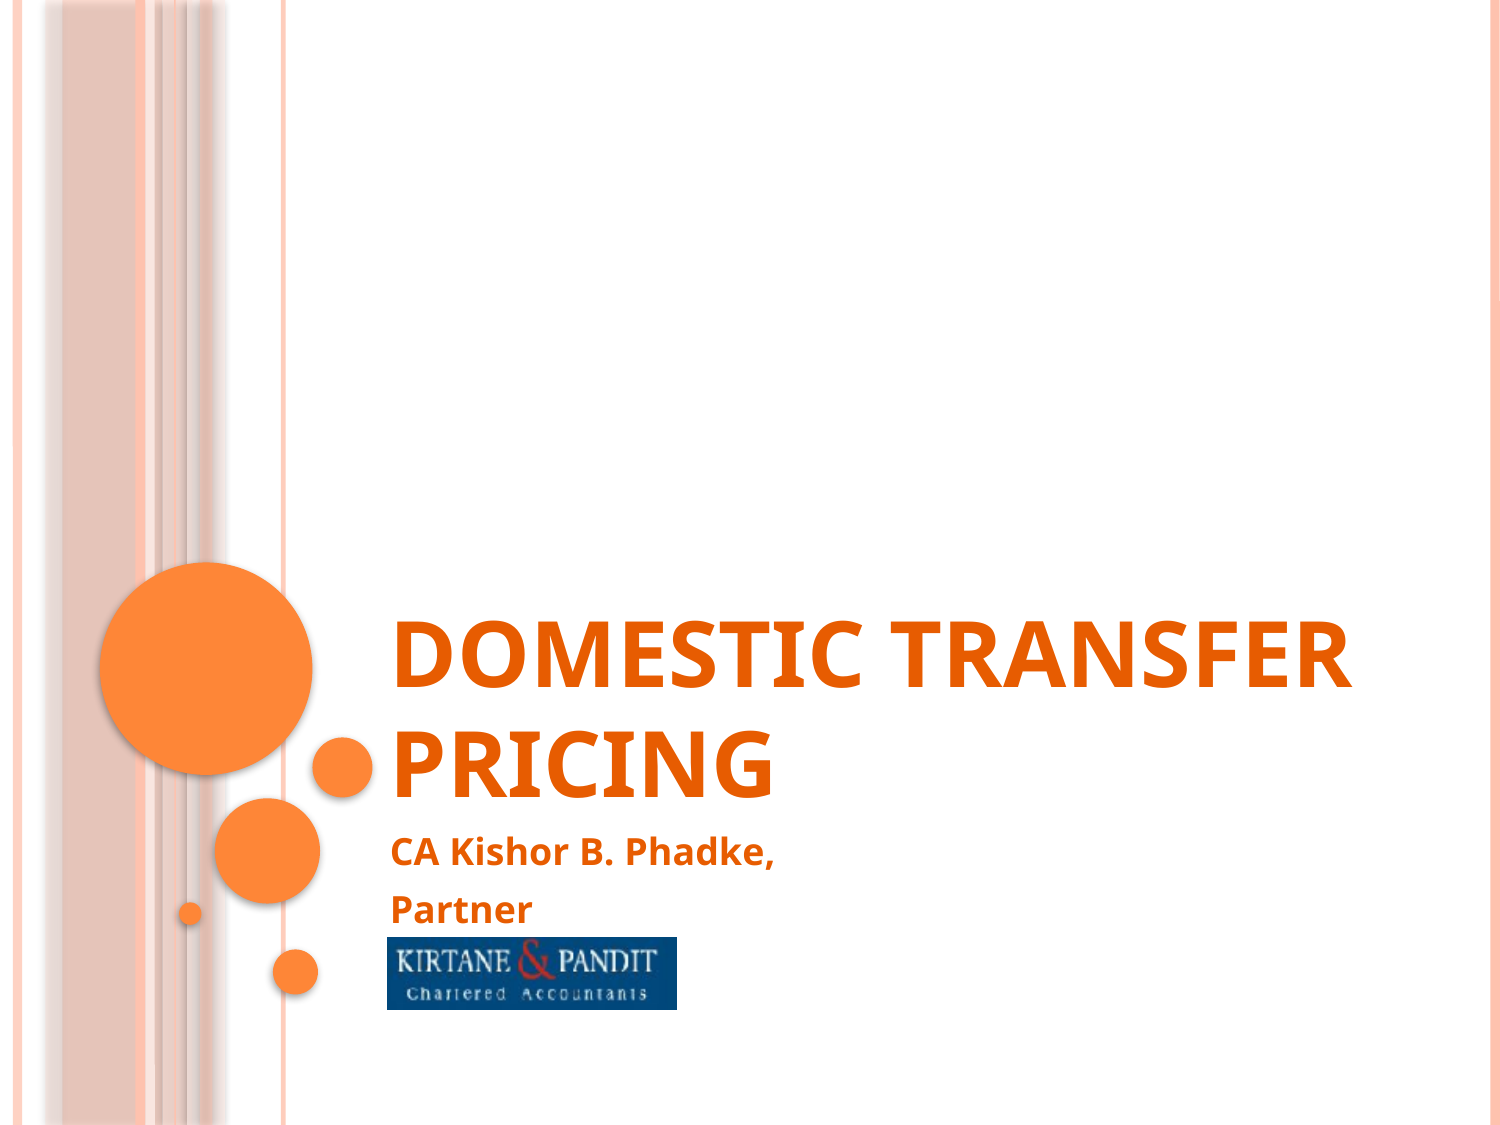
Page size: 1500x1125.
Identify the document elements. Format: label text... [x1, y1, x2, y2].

subtitle CA Kishor B. Phadke, Partner [375, 820, 1388, 1046]
picture [386, 936, 678, 1010]
title Domestic Transfer Pricing [375, 512, 1388, 820]
